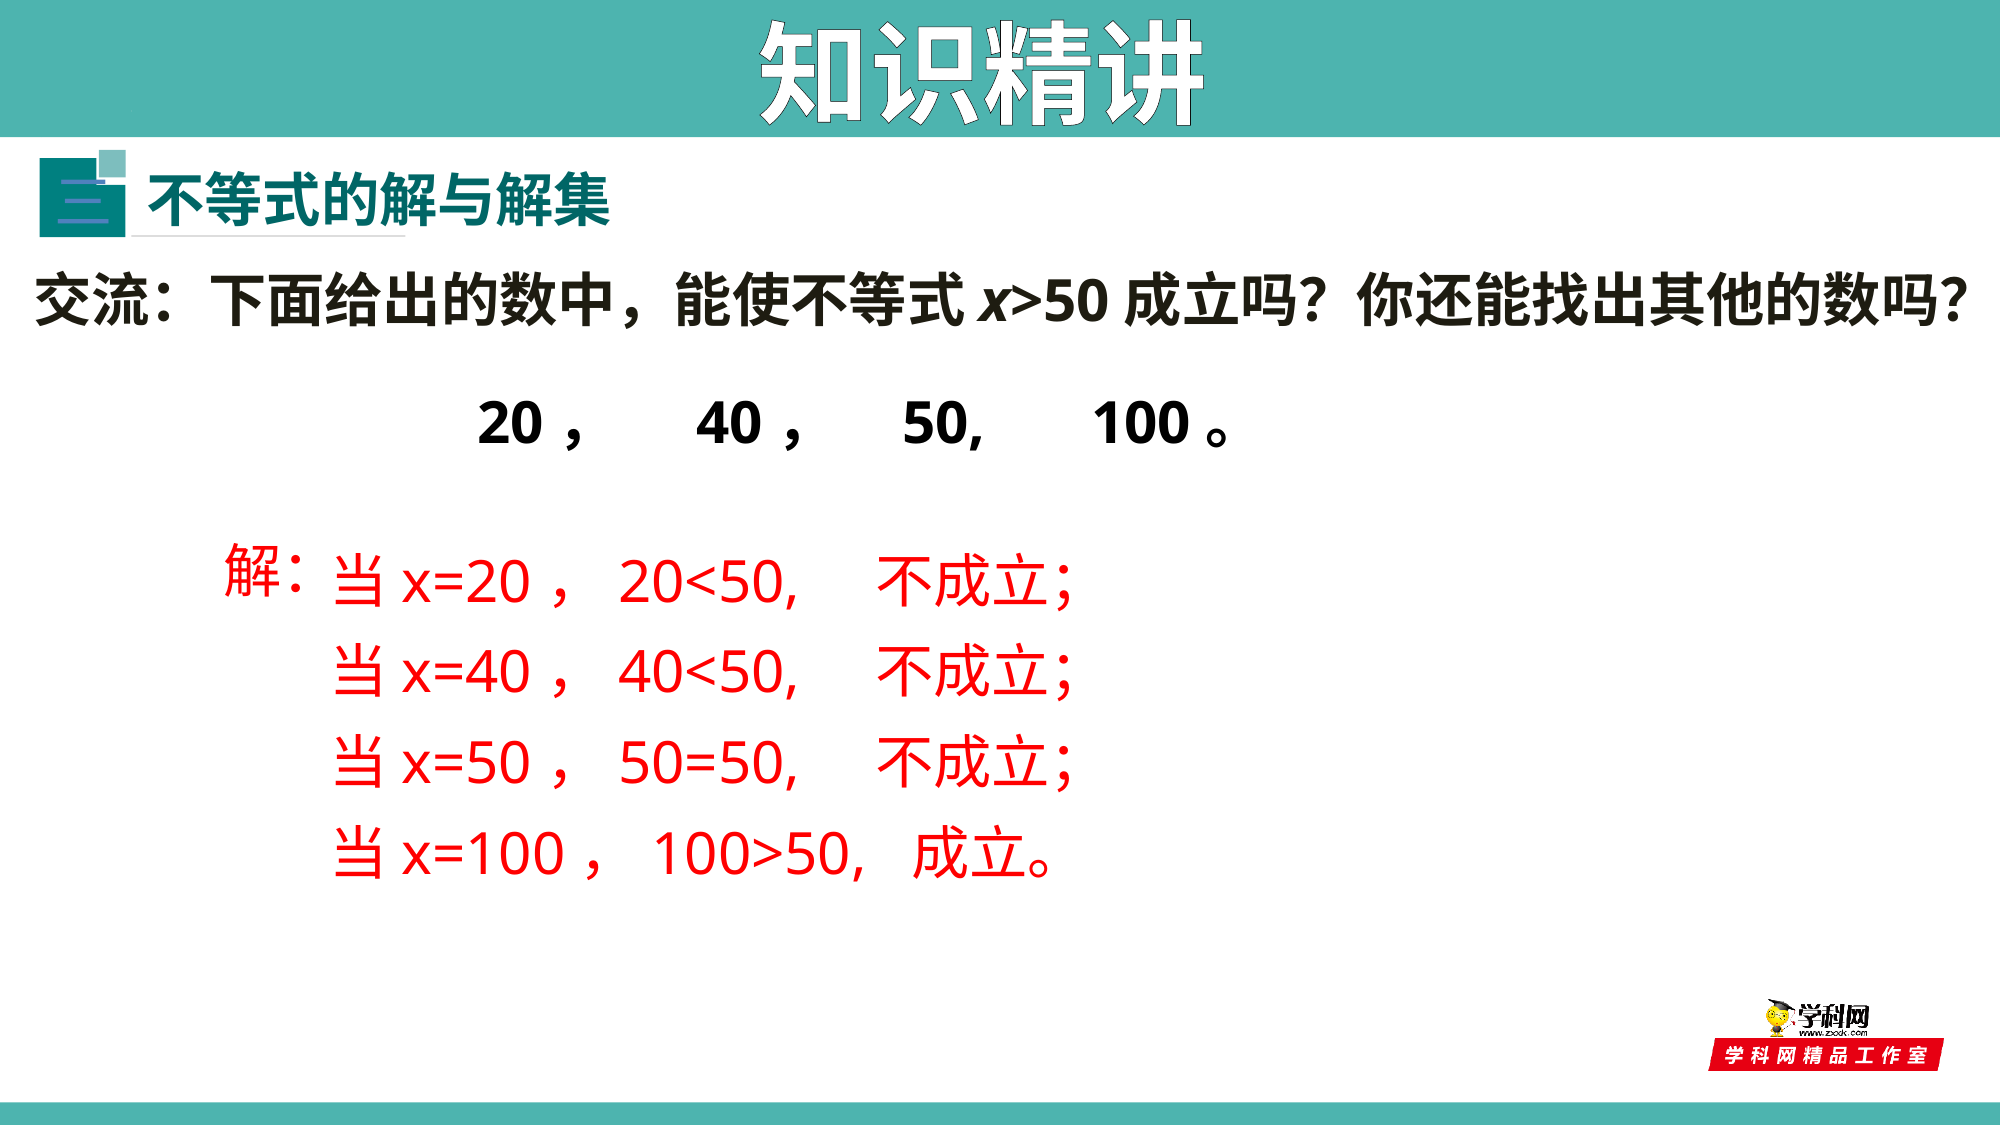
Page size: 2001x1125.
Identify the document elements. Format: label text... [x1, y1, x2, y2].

text_box 知识精讲 [742, 0, 1223, 146]
text_box 交流：下面给出的数中，能使不等式x>50成立吗？你还能找出其他的数吗？ [18, 255, 1999, 341]
text_box 20， 40， 50, 100。 [416, 377, 1459, 533]
picture [1708, 1038, 1944, 1071]
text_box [208, 515, 1423, 899]
picture [1766, 999, 1869, 1037]
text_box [39, 110, 629, 245]
